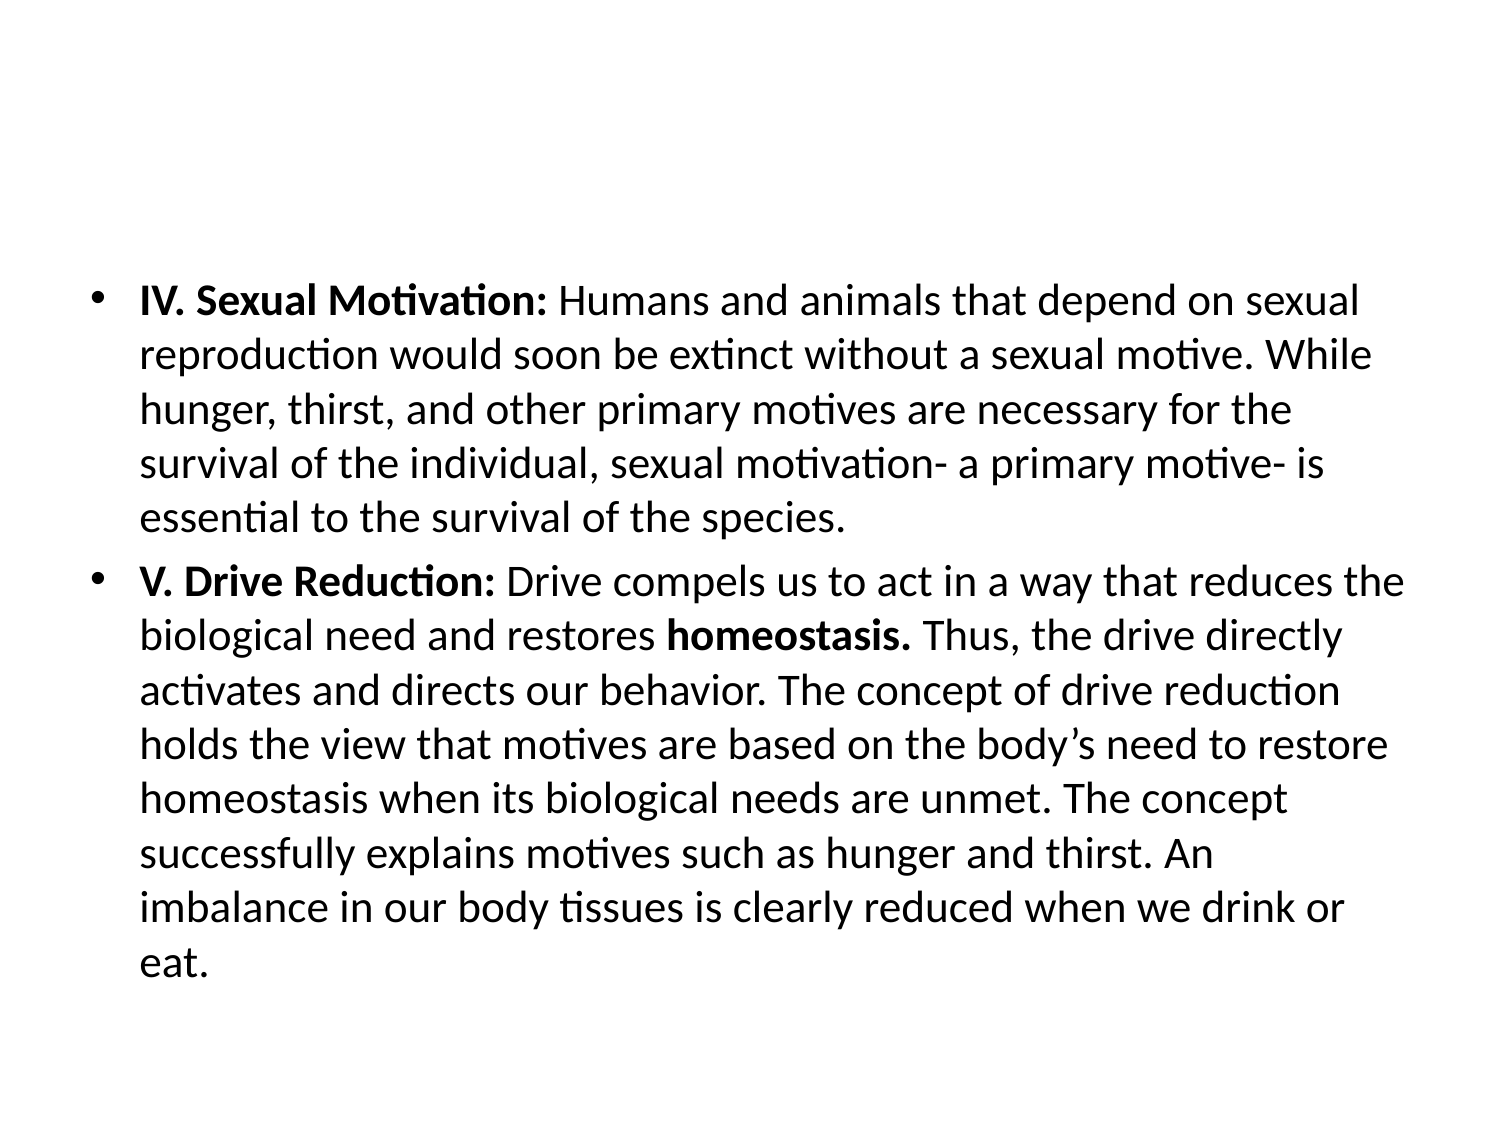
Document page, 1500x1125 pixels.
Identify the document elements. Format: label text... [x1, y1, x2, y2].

list IV. Sexual Motivation: Humans and animals that depend on sexual reproduction would soon be extinct without a sexual motive. While hunger, thirst, and other primary motives are necessary for the survival of the individual, sexual motivation- a primary motive- is essential to the survival of the species. V. Drive Reduction: Drive compels us to act in a way that reduces the biological need and restores homeostasis. Thus, the drive directly activates and directs our behavior. The concept of drive reduction holds the view that motives are based on the body’s need to restore homeostasis when its biological needs are unmet. The concept successfully explains motives such as hunger and thirst. An imbalance in our body tissues is clearly reduced when we drink or eat. [75, 262, 1425, 1005]
